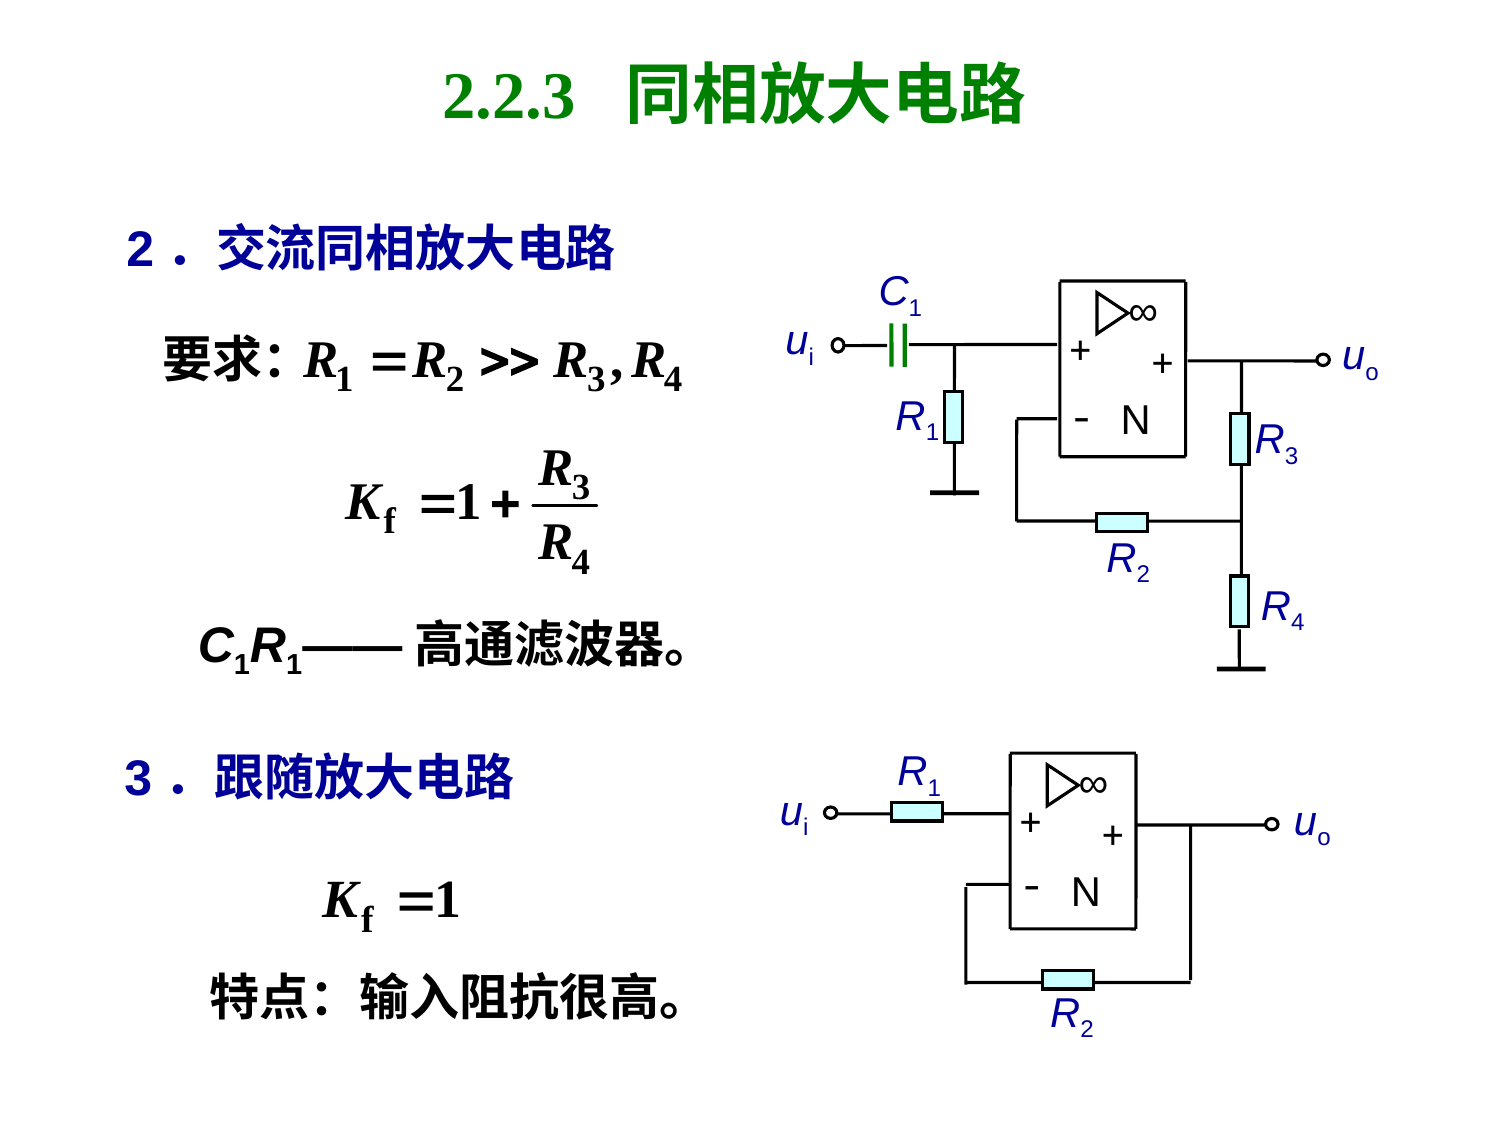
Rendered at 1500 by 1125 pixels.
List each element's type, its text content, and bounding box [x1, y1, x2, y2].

text_box C1R1——高通滤波器。 [183, 597, 784, 688]
text_box 特点：输入阻抗很高。 [194, 952, 774, 1033]
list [336, 432, 606, 585]
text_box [312, 867, 467, 941]
text_box 2．交流同相放大电路 [53, 208, 1493, 284]
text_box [147, 314, 692, 401]
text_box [785, 263, 1451, 681]
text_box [779, 744, 1402, 1075]
title 2.2.3 同相放大电路 [38, 18, 1389, 207]
text_box 3．跟随放大电路 [51, 737, 1491, 813]
